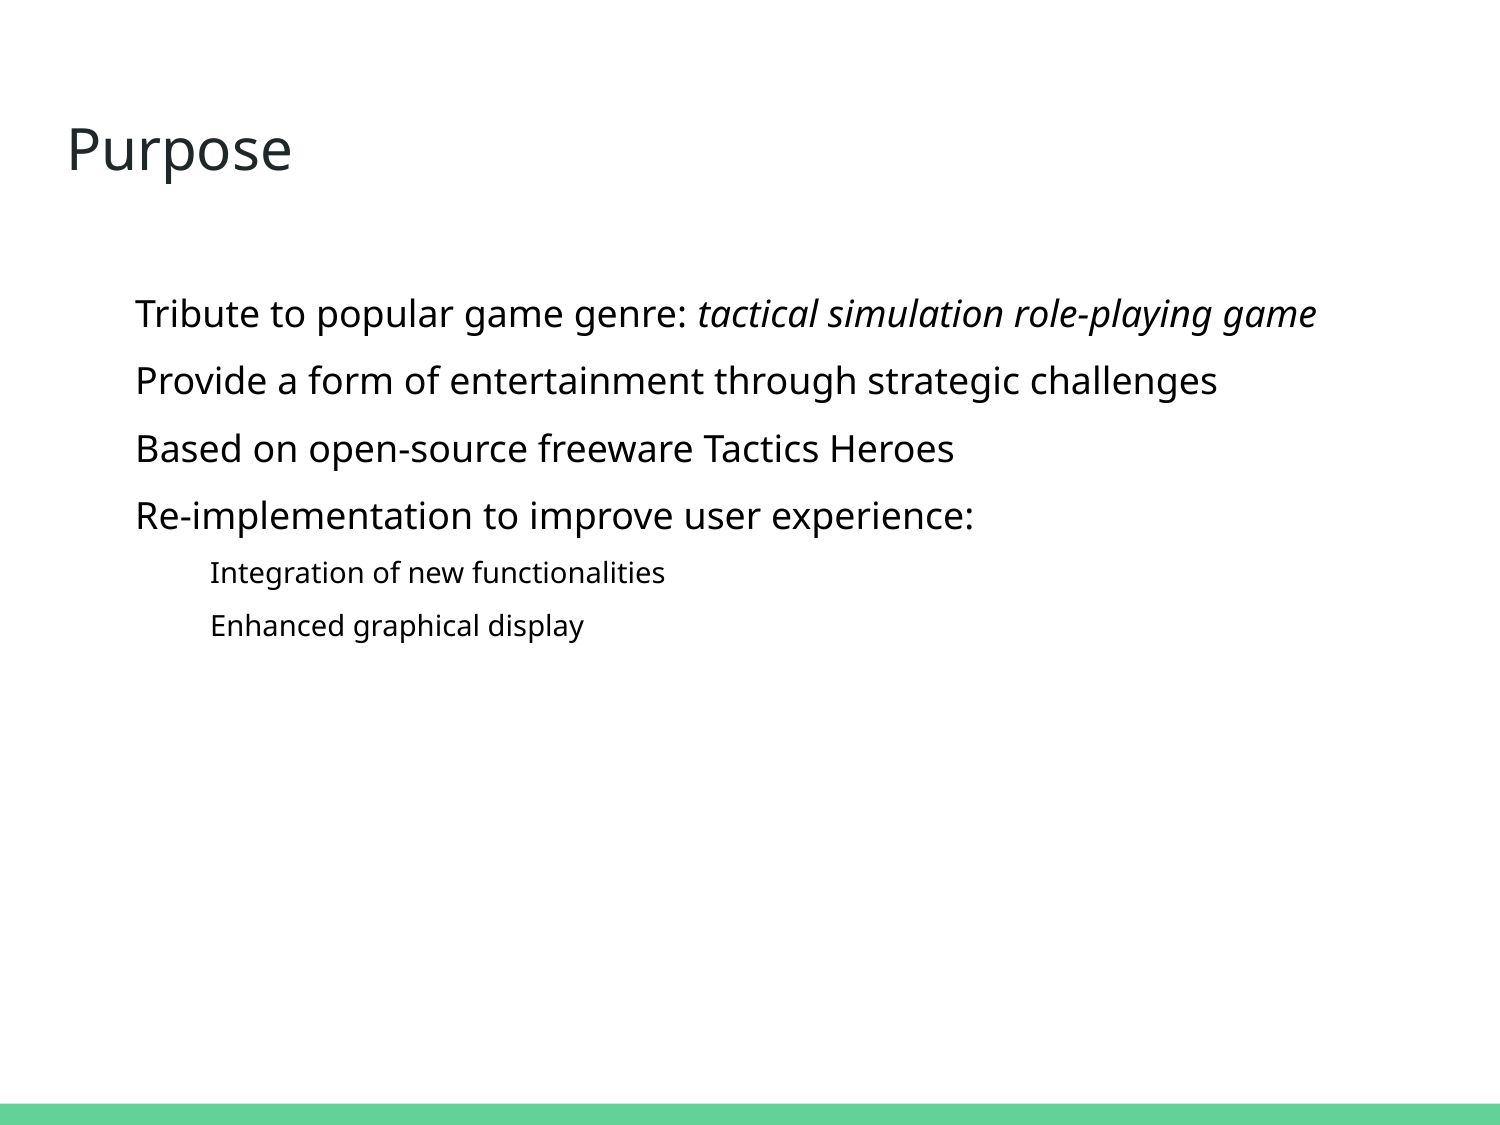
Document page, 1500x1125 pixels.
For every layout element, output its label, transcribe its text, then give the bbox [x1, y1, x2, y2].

list Tribute to popular game genre: tactical simulation role-playing game Provide a form of entertainment through strategic challenges Based on open-source freeware Tactics Heroes Re-implementation to improve user experience: Integration of new functionalities Enhanced graphical display [82, 252, 1481, 1000]
title Purpose [51, 97, 1449, 223]
